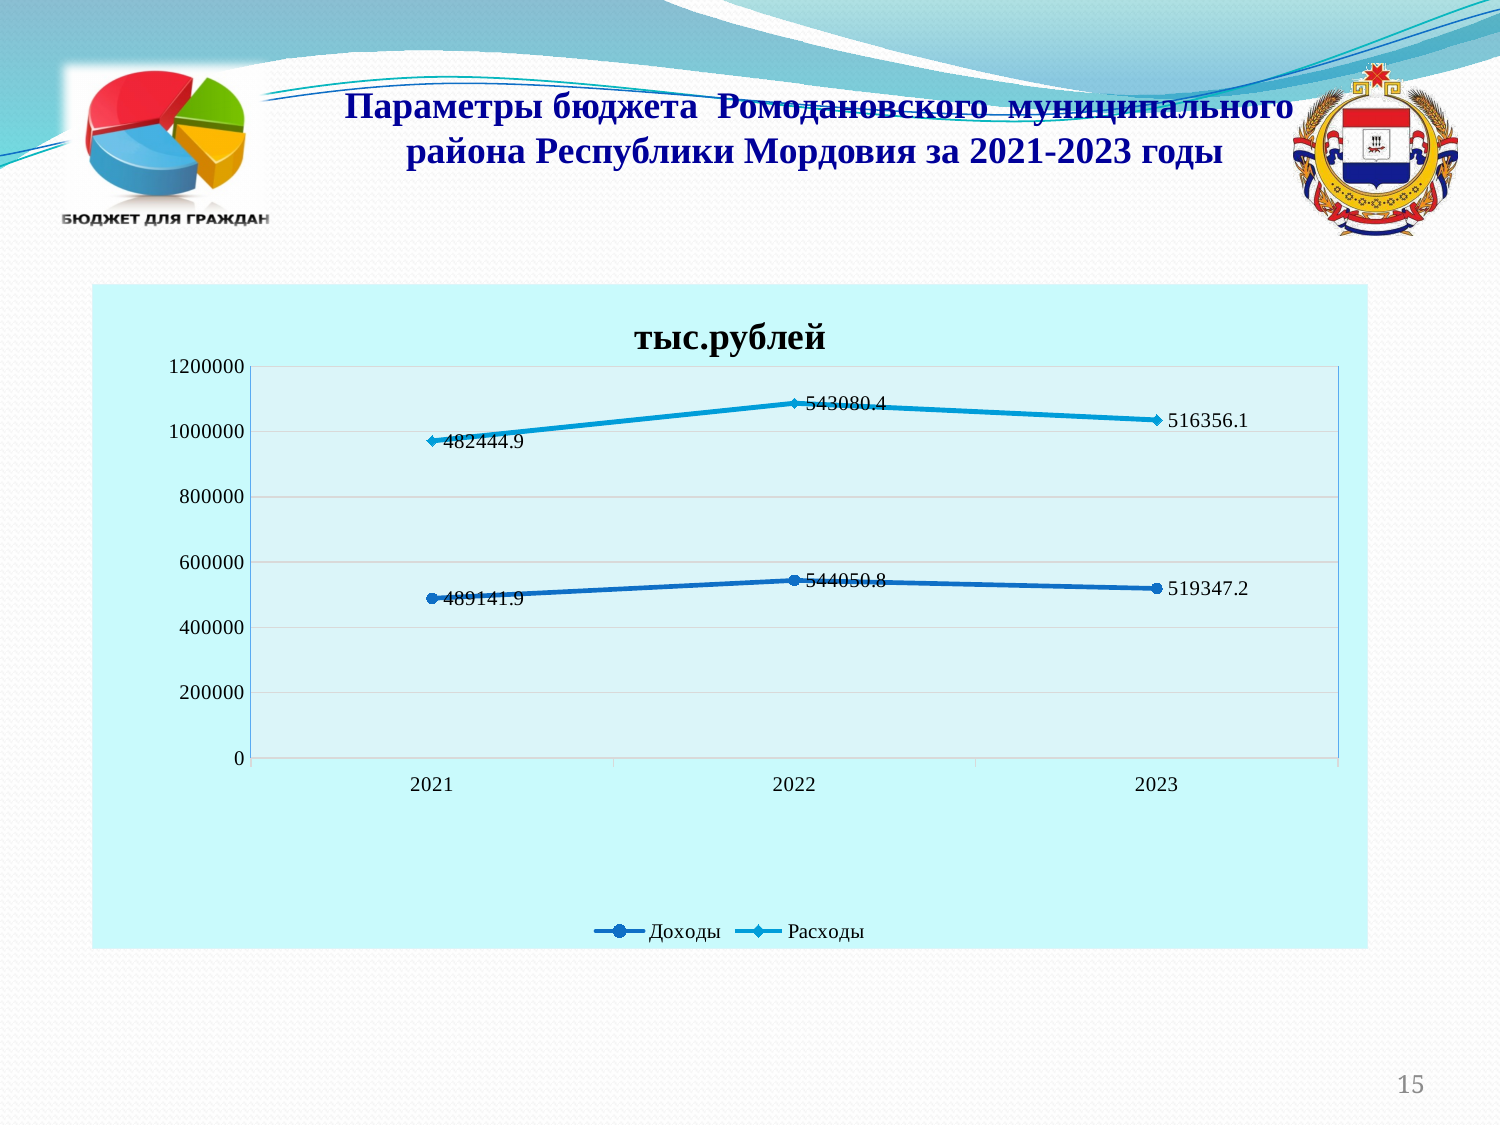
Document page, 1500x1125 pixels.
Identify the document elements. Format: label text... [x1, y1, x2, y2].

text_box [88, 278, 1386, 900]
picture [1293, 62, 1458, 237]
chart [92, 283, 1369, 950]
text_box Параметры бюджета Ромодановского муниципального района Республики Мордовия за 2021-2023 годы [286, 73, 1284, 179]
picture [52, 54, 278, 237]
slide_number 15 [1299, 1042, 1425, 1103]
